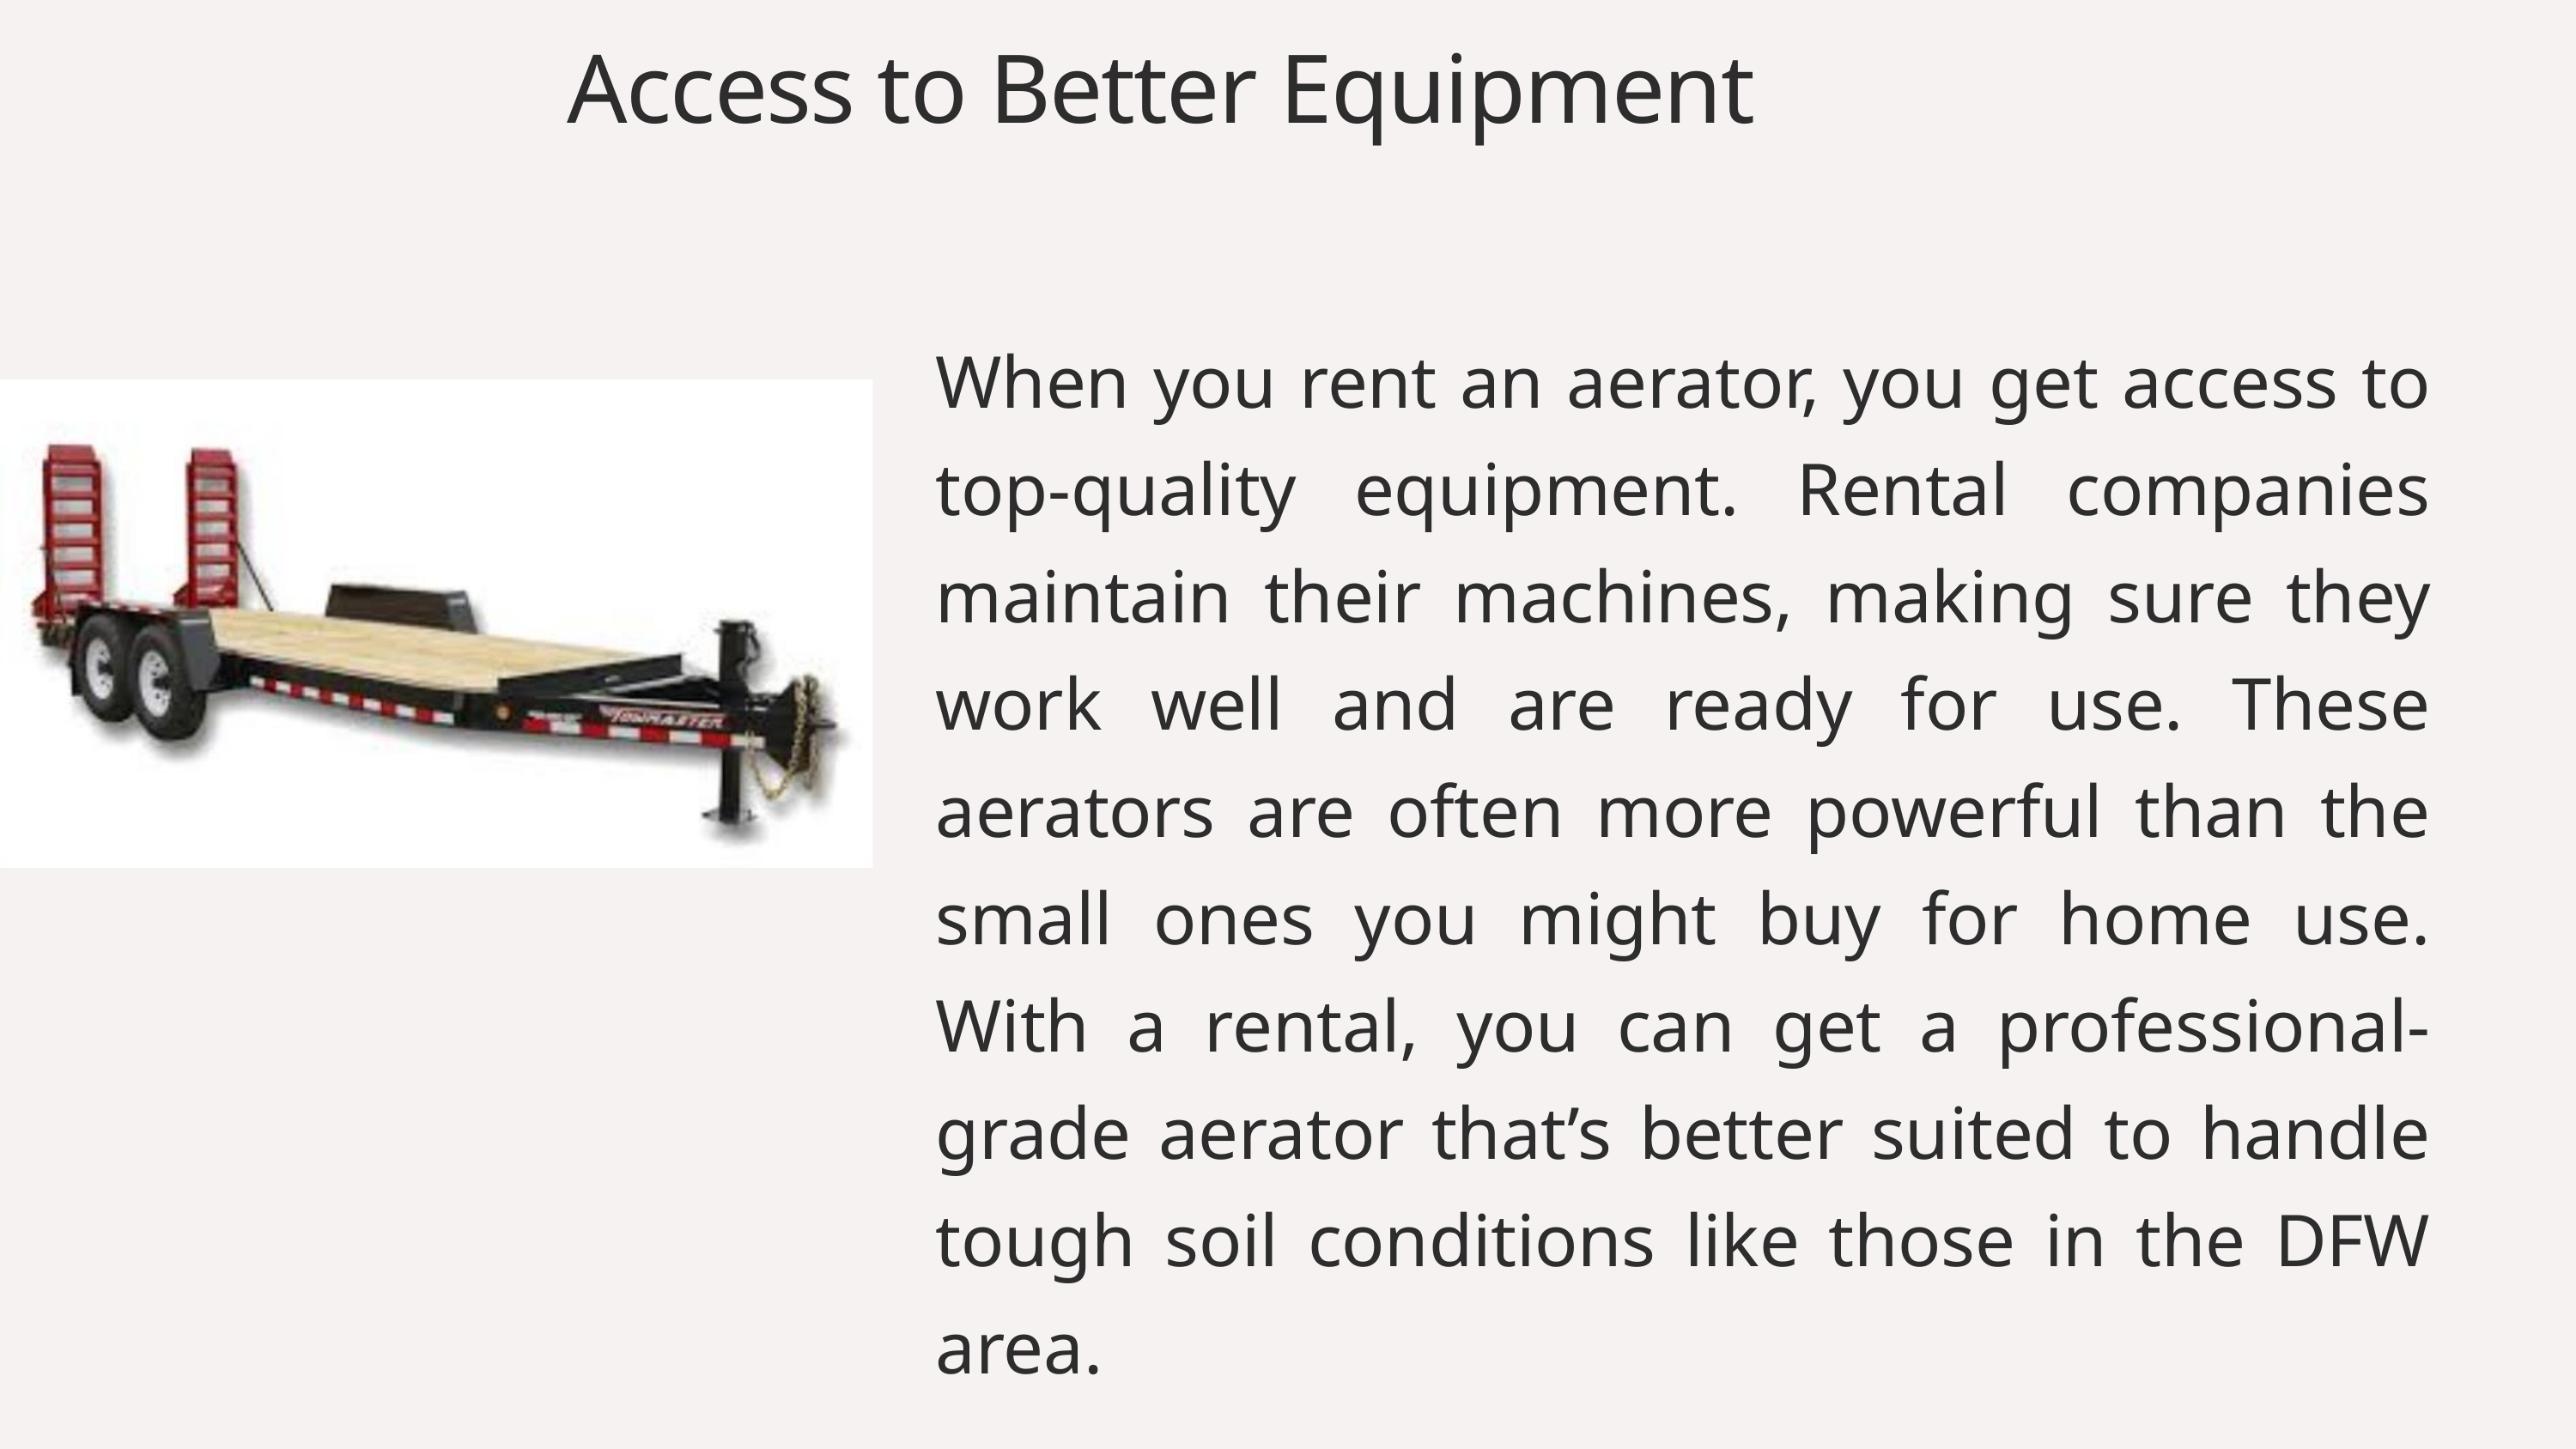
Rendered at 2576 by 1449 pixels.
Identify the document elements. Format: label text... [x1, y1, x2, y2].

text_box [0, 379, 873, 868]
text_box When you rent an aerator, you get access to top-quality equipment. Rental companies maintain their machines, making sure they work well and are ready for use. These aerators are often more powerful than the small ones you might buy for home use. With a rental, you can get a professional-grade aerator that’s better suited to handle tough soil conditions like those in the DFW area. [935, 315, 2432, 1449]
text_box Access to Better Equipment [567, 9, 2576, 276]
